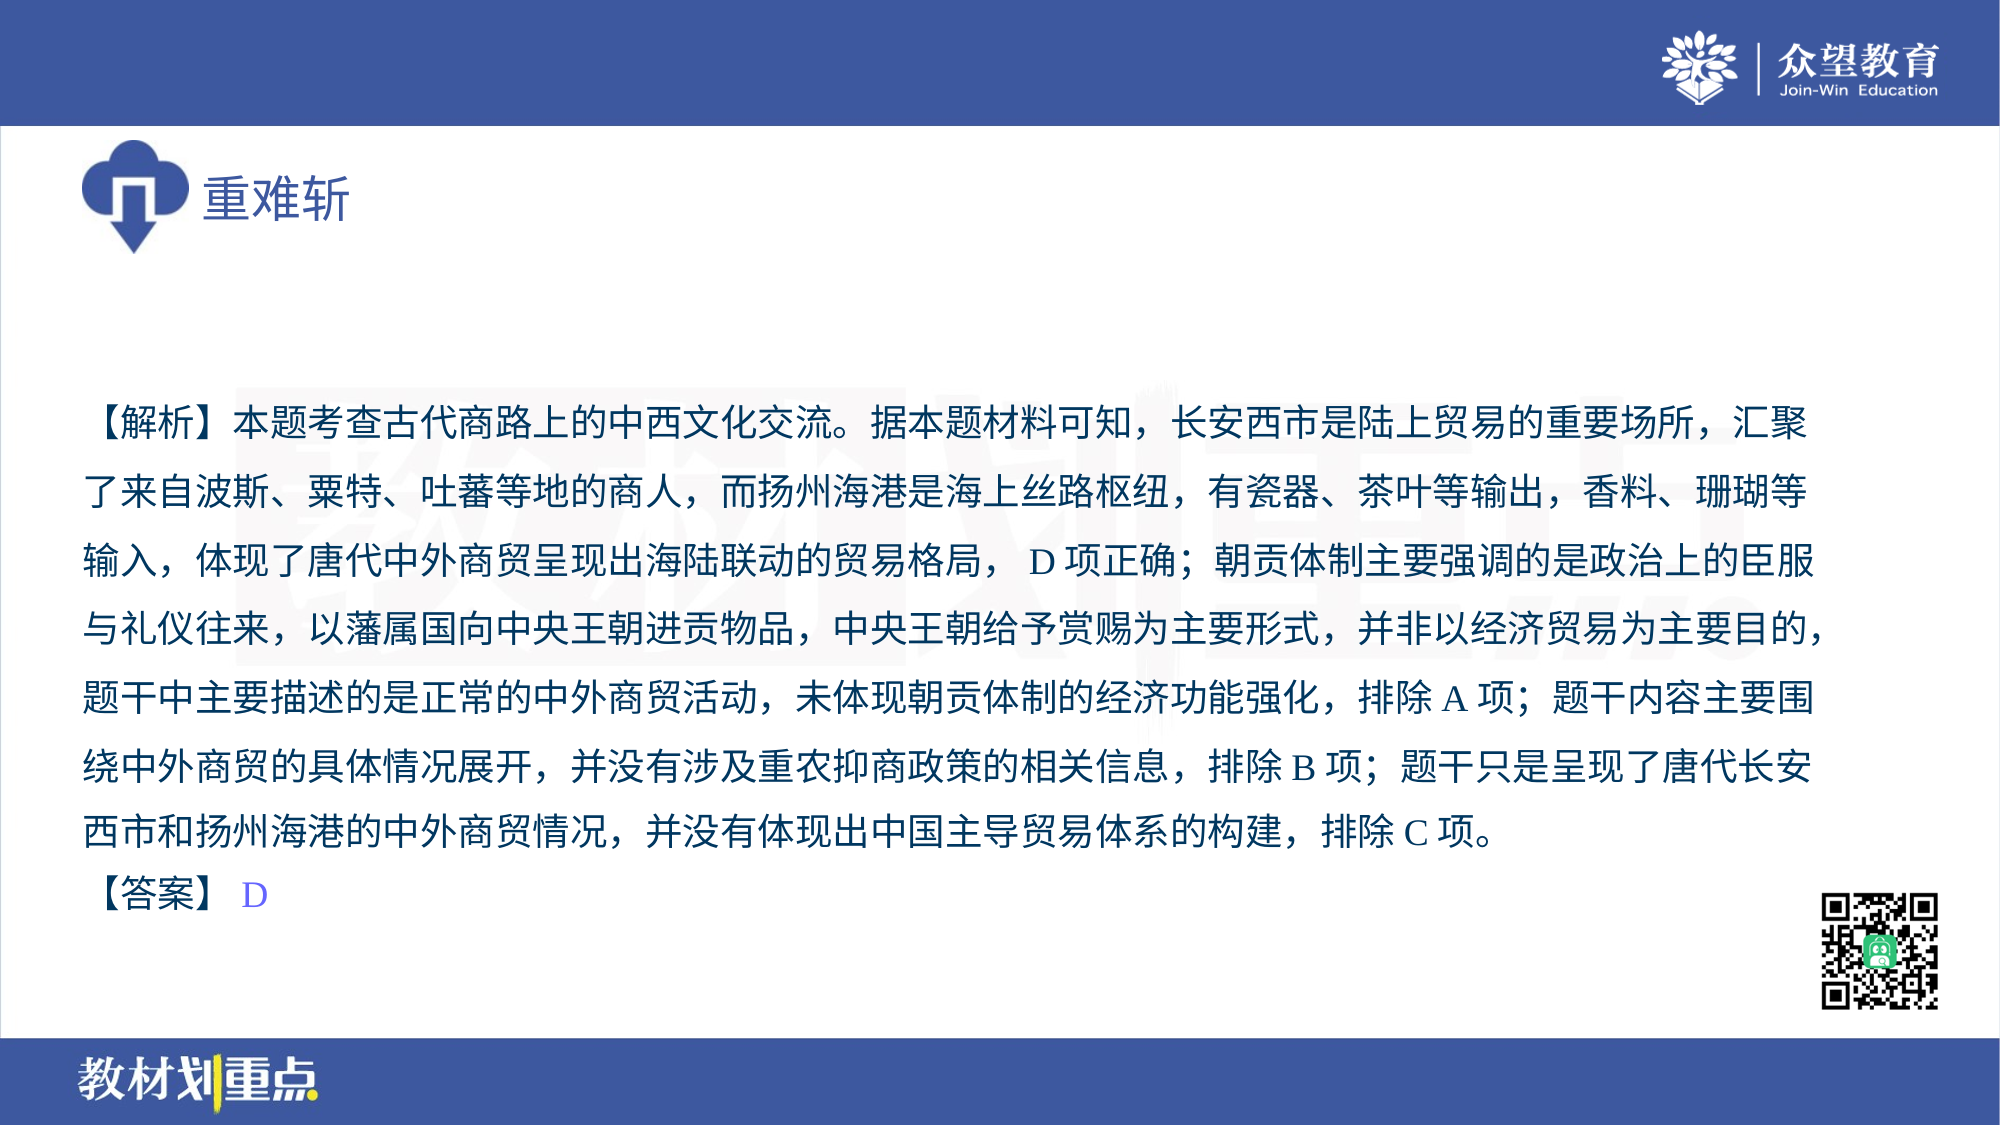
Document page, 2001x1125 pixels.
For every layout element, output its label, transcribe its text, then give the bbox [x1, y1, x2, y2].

picture [0, 0, 2000, 1125]
text_box 【答案】D [82, 848, 1817, 908]
text_box 【解析】本题考查古代商路上的中西文化交流。据本题材料可知，长安西市是陆上贸易的重要场所，汇聚 了来自波斯、粟特、吐蕃等地的商人，而扬州海港是海上丝路枢纽，有瓷器、茶叶等输出，香料、珊瑚等 输入，体现了唐代中外商贸呈现出海陆联动的贸易格局，D项正确；朝贡体制主要强调的是政治上的臣服 与礼仪往来，以藩属国向中央王朝进贡物品，中央王朝给予赏赐为主要形式，并非以经济贸易为主要目的， 题干中主要描述的是正常的中外商贸活动，未体现朝贡体制的经济功能强化，排除A项；题干内容主要围 绕中外商贸的具体情况展开，并没有涉及重农抑商政策的相关信息，排除B项；题干只是呈现了唐代长安 西市和扬州海港的中外商贸情况，并没有体现出中国主导贸易体系的构建，排除C项。 [82, 375, 1817, 846]
